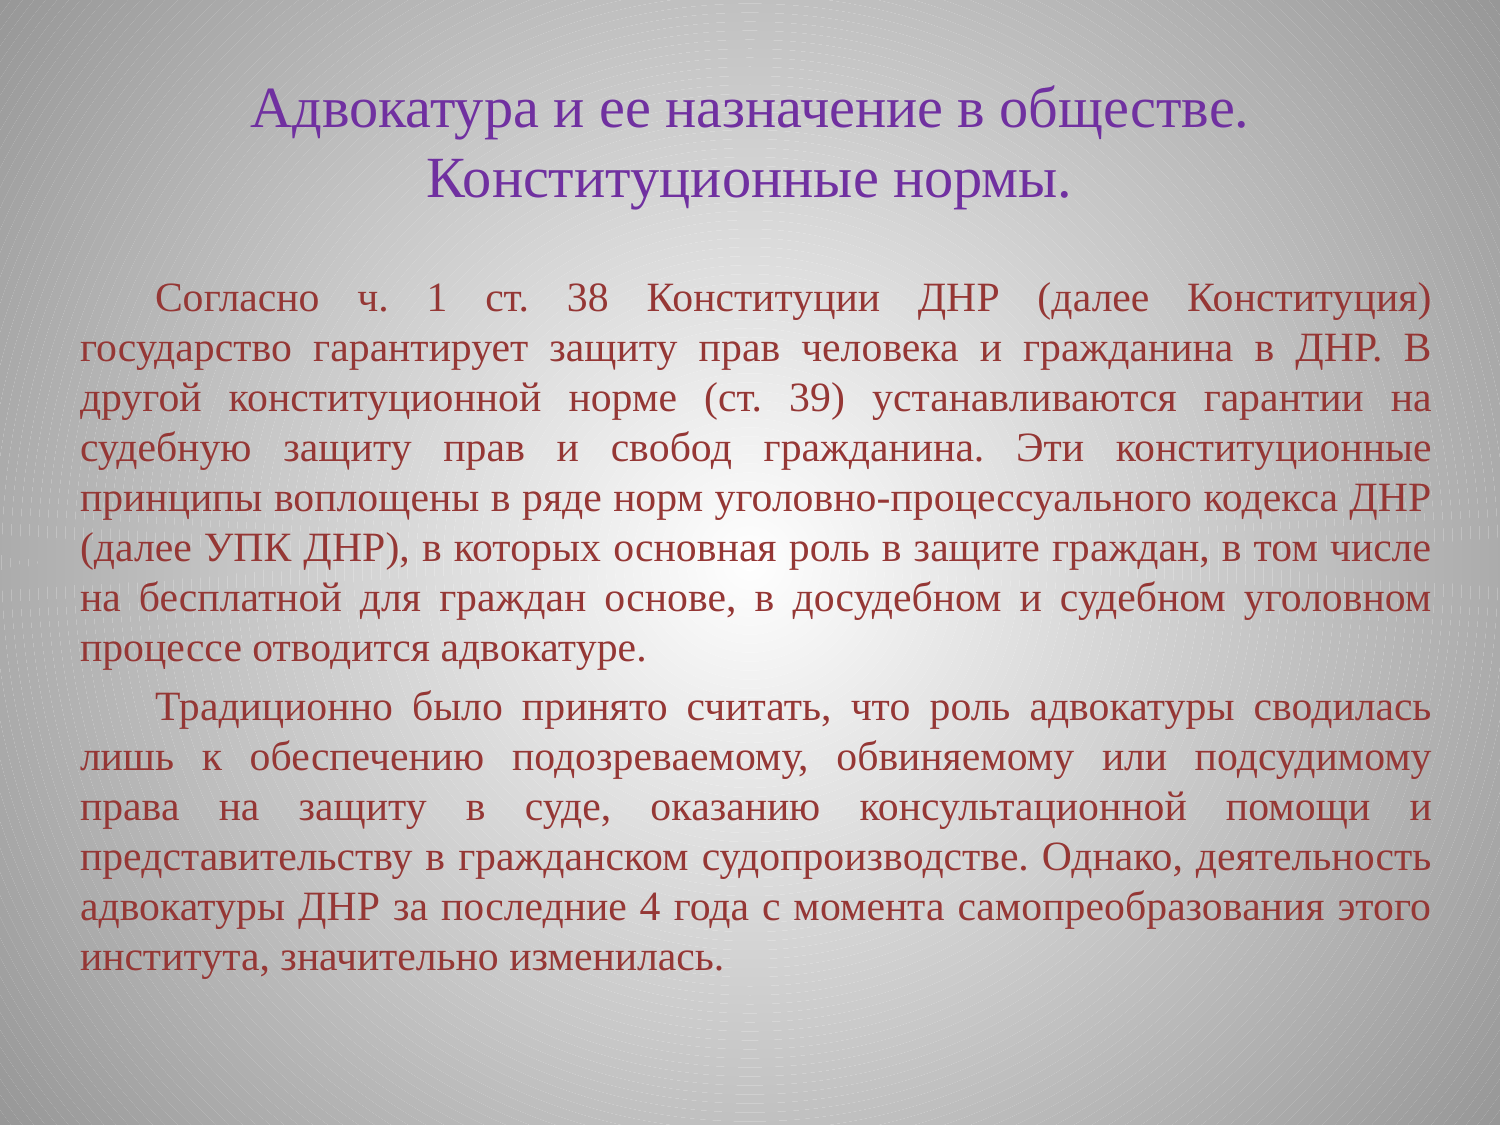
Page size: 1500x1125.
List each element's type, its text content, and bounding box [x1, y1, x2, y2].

list Согласно ч. 1 ст. 38 Конституции ДНР (далее Конституция) государство гарантирует защиту прав человека и гражданина в ДНР. В другой конституционной норме (ст. 39) устанавливаются гарантии на судебную защиту прав и свобод гражданина. Эти конституционные принципы воплощены в ряде норм уголовно-процессуального кодекса ДНР (далее УПК ДНР), в которых основная роль в защите граждан, в том числе на бесплатной для граждан основе, в досудебном и судебном уголовном процессе отводится адвокатуре. Традиционно было принято считать, что роль адвокатуры сводилась лишь к обеспечению подозреваемому, обвиняемому или подсудимому права на защиту в суде, оказанию консультационной помощи и представительству в гражданском судопроизводстве. Однако, деятельность адвокатуры ДНР за последние 4 года с момента самопреобразования этого института, значительно изменилась. [64, 262, 1447, 1035]
title Адвокатура и ее назначение в обществе. Конституционные нормы. [75, 45, 1425, 233]
